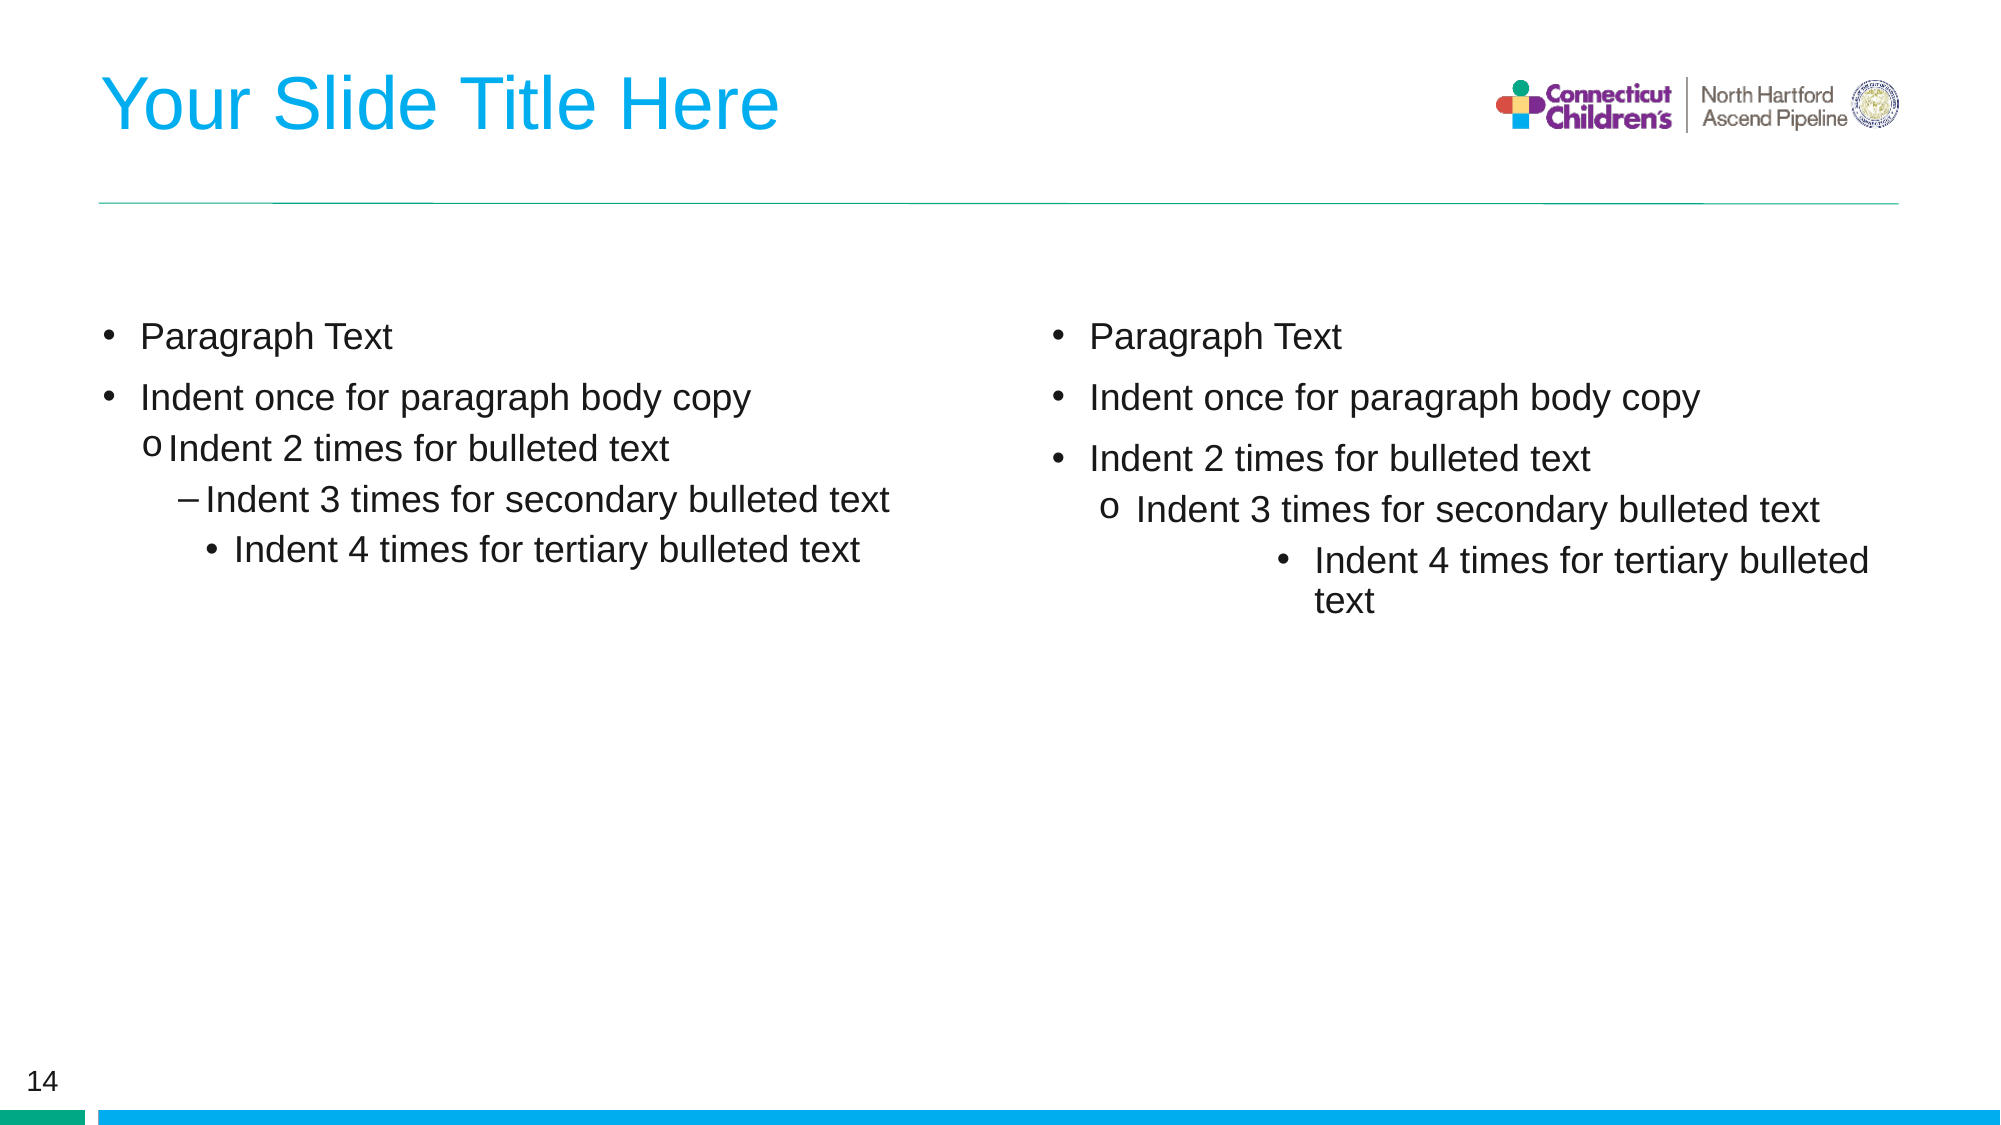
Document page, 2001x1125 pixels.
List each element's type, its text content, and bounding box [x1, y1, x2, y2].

list Paragraph Text Indent once for paragraph body copy Indent 2 times for bulleted text Indent 3 times for secondary bulleted text Indent 4 times for tertiary bulleted text [1051, 309, 1903, 1068]
slide_number 14 [0, 1050, 85, 1110]
list Paragraph Text Indent once for paragraph body copy Indent 2 times for bulleted text Indent 3 times for secondary bulleted text Indent 4 times for tertiary bulleted text [102, 309, 952, 1068]
picture [1496, 77, 1899, 133]
title Your Slide Title Here [98, 23, 1496, 187]
